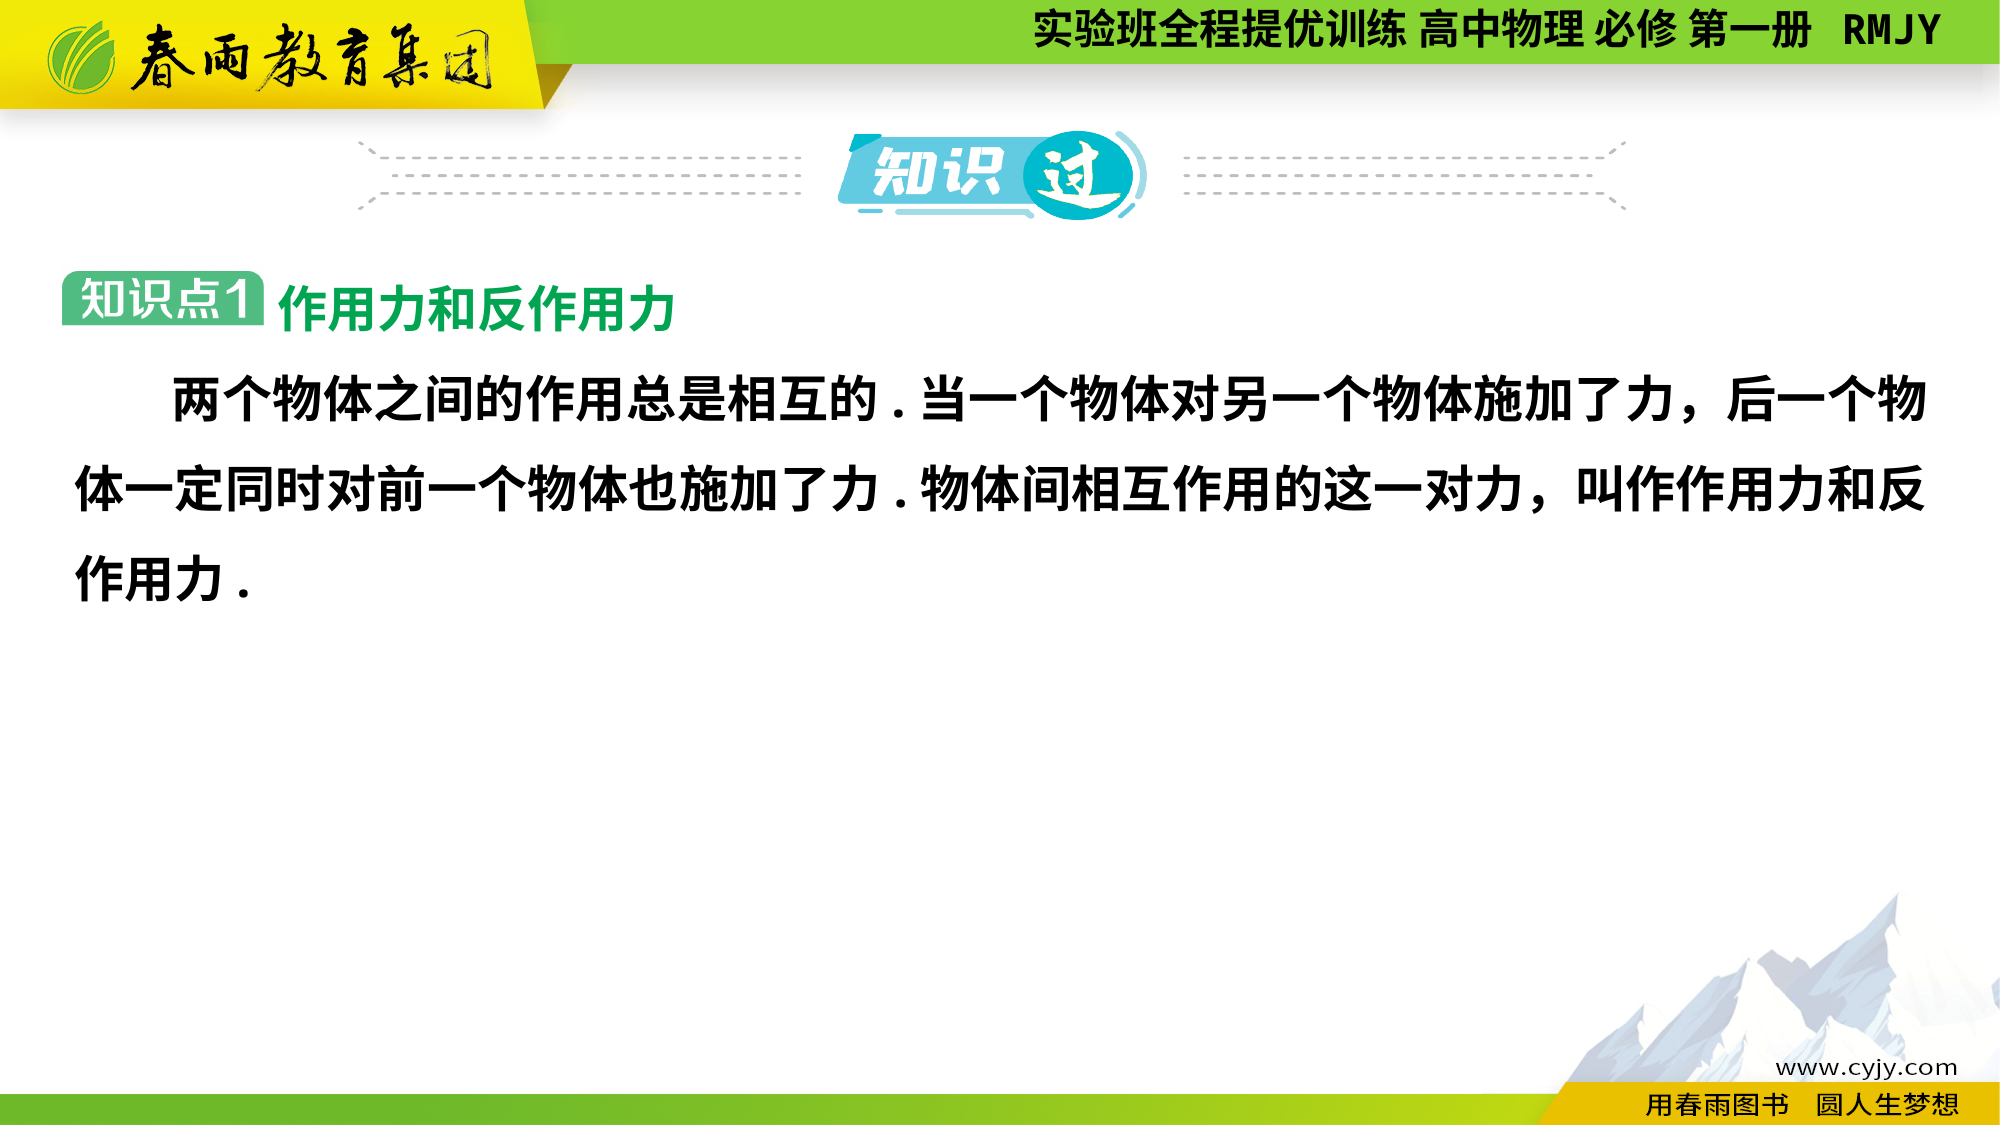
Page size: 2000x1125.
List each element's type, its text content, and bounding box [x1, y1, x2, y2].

list 作用力和反作用力 两个物体之间的作用总是相互的.当一个物体对另一个物体施加了力，后一个物体一定同时对前一个物体也施加了力.物体间相互作用的这一对力，叫作作用力和反作用力. [59, 240, 1944, 619]
picture [0, 0, 2000, 1125]
